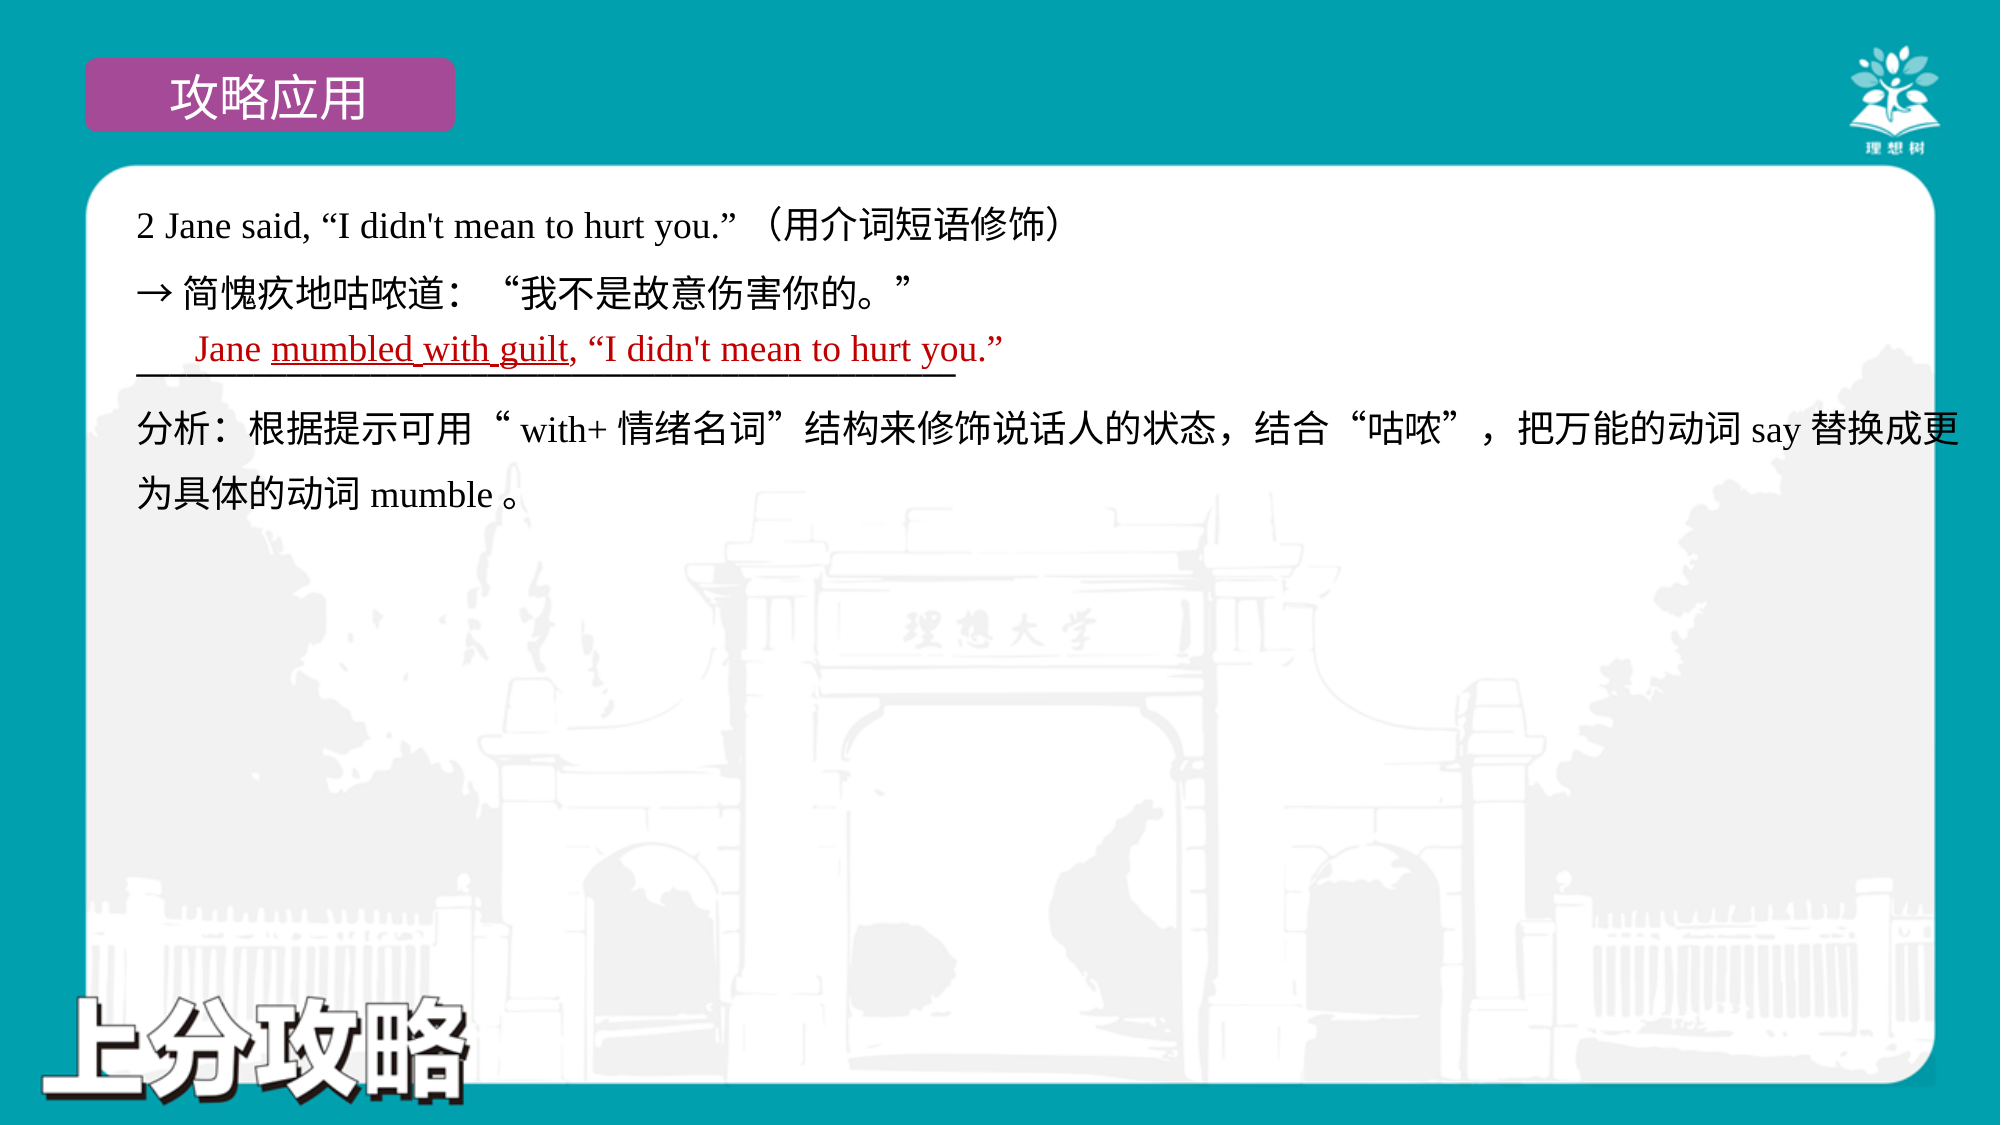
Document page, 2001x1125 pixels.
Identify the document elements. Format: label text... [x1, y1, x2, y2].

picture [0, 0, 2000, 1125]
text_box 分析：根据提示可用“with+情绪名词”结构来修饰说话人的状态，结合“咕哝”，把万能的动词say替换成更 为具体的动词mumble。 [136, 381, 1865, 508]
text_box Jane mumbled with guilt, “I didn't mean to hurt you.” [141, 304, 1057, 362]
text_box 2 Jane said, “I didn't mean to hurt you.”（用介词短语修饰） →简愧疚地咕哝道：“我不是故意伤害你的。” _________________________________________________ [136, 177, 1865, 373]
